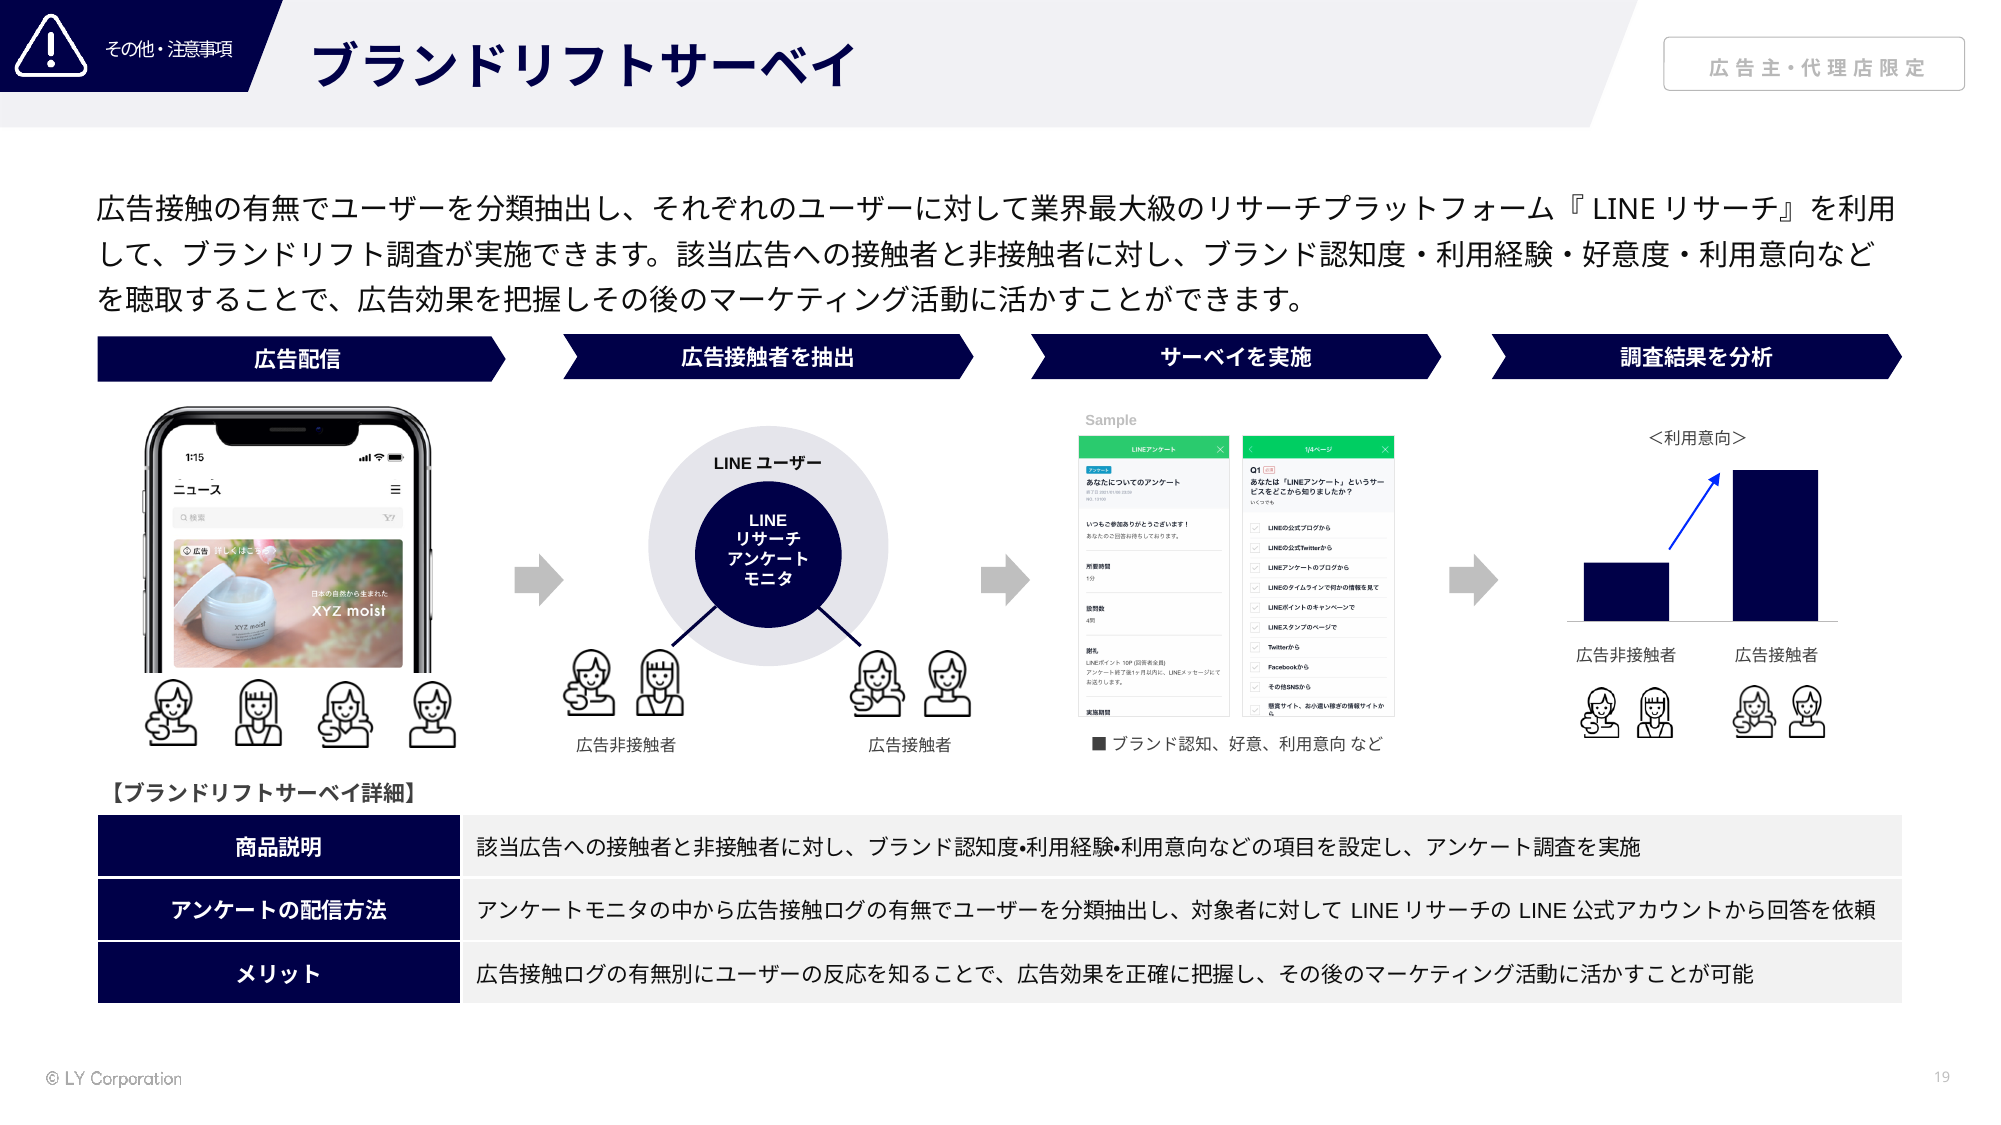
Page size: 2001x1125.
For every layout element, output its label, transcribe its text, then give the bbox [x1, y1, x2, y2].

table_header 該当広告への接触者と非接触者に対し、ブランド認知度・利用経験・利用意向などの項目を設定し、アンケート調査を実施 [463, 815, 1902, 876]
list 広告接触の有無でユーザーを分類抽出し、それぞれのユーザーに対して業界最大級のリサーチプラットフォーム『LINEリサーチ』を利用して、ブランドリフト調査が実施できます。該当広告への接触者と非接触者に対し、ブランド認知度・利用経験・好意度・利用意向などを聴取することで、広告効果を把握しその後のマーケティング活動に活かすことができます。 [96, 180, 1904, 311]
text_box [555, 333, 982, 763]
table_cell アンケートモニタの中から広告接触ログの有無でユーザーを分類抽出し、対象者に対してLINEリサーチのLINE公式アカウントから回答を依頼 [463, 879, 1902, 940]
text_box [1030, 333, 1442, 762]
table_header 商品説明 [98, 815, 460, 876]
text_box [97, 335, 507, 748]
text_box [1491, 333, 1903, 739]
table_cell アンケートの配信方法 [98, 879, 460, 940]
picture [8, 4, 92, 88]
picture [46, 1071, 181, 1088]
text_box [1447, 549, 1491, 611]
table_cell 広告接触ログの有無別にユーザーの反応を知ることで、広告効果を正確に把握し、その後のマーケティング活動に活かすことが可能 [463, 942, 1902, 1003]
text_box [513, 549, 555, 611]
table_cell メリット [98, 942, 460, 1003]
list ブランドリフトサーベイ [309, 41, 1645, 97]
text_box その他・注意事項 [97, 13, 240, 81]
text_box 【ブランドリフトサーベイ詳細】 [86, 772, 490, 814]
picture [141, 406, 434, 674]
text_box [1077, 434, 1395, 717]
text_box [982, 549, 1030, 611]
